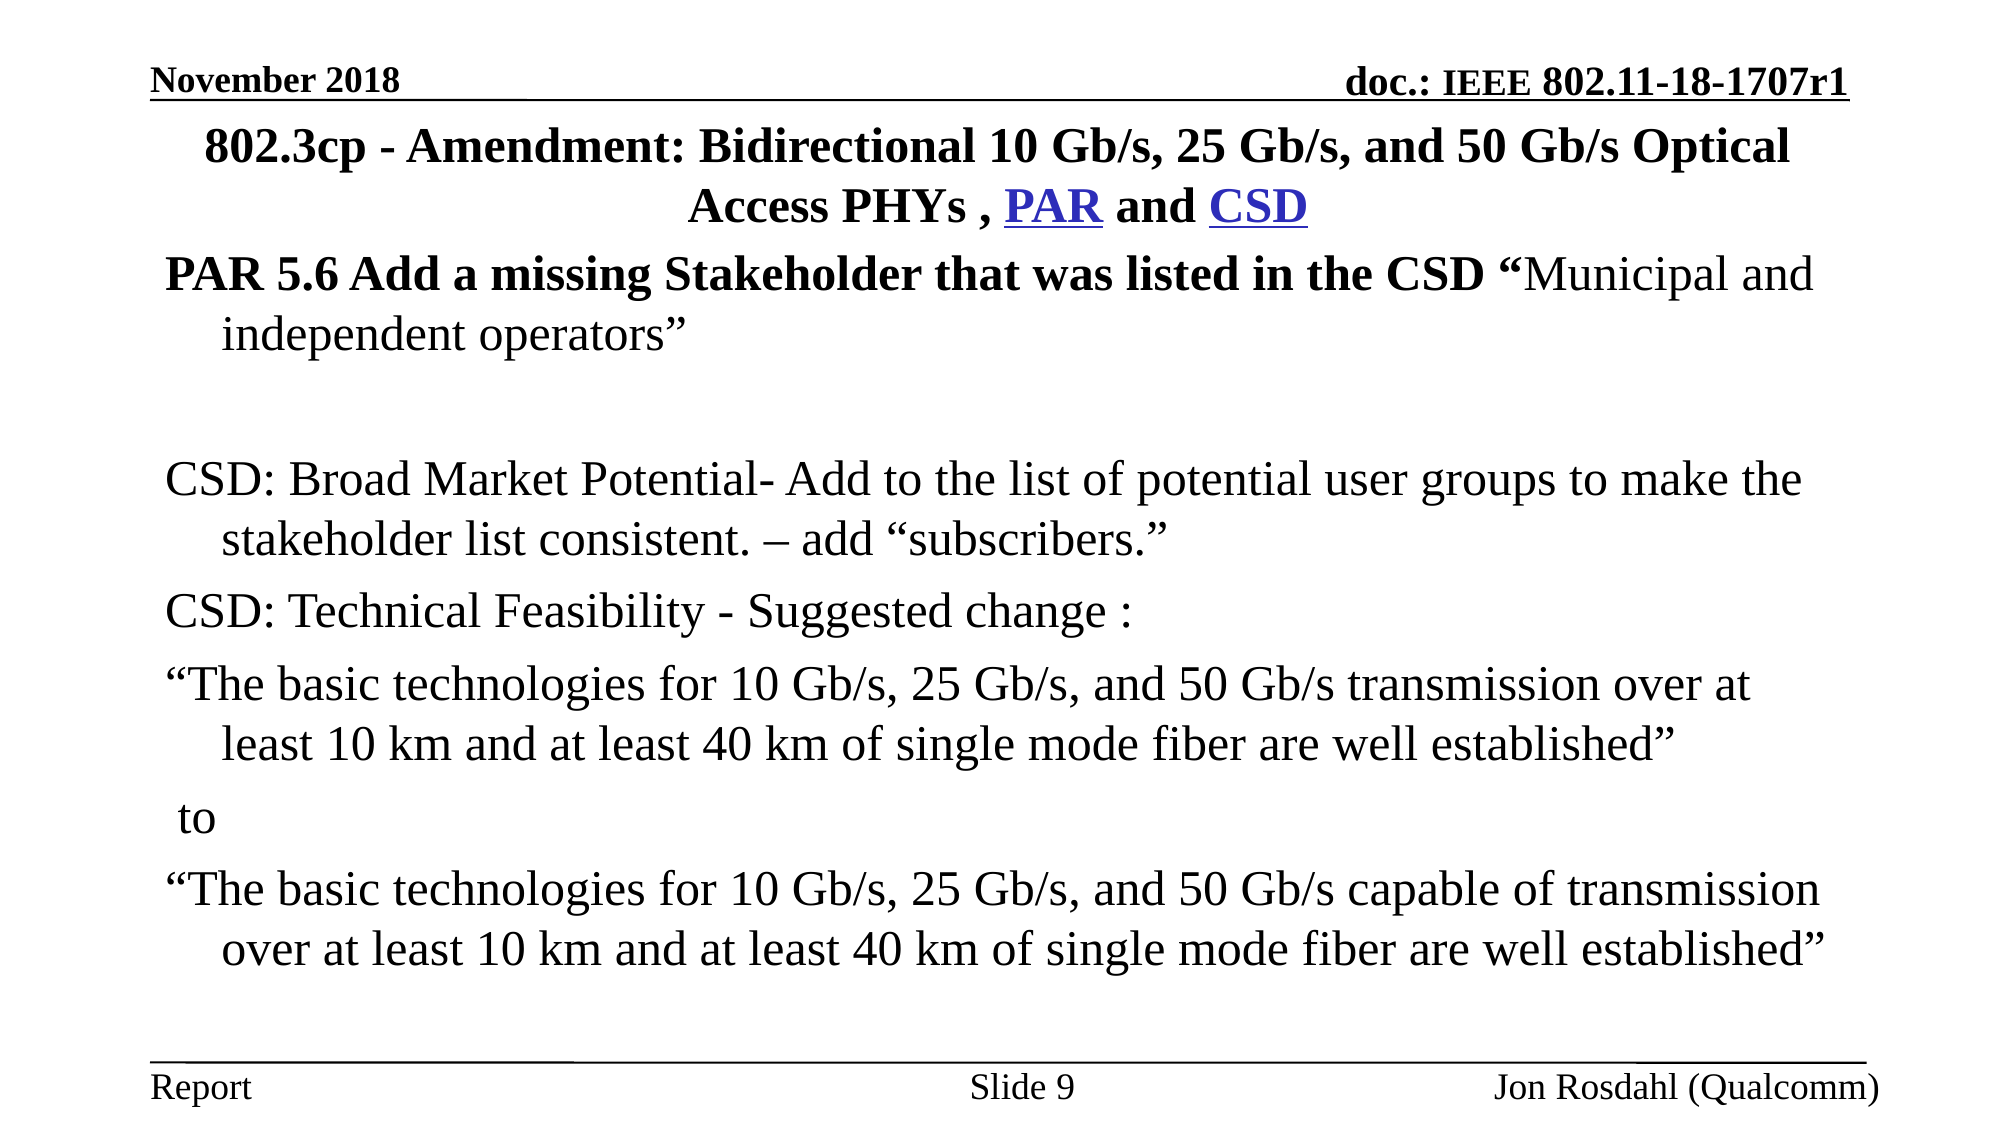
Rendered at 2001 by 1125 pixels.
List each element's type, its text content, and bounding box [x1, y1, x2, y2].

title 802.3cp - Amendment: Bidirectional 10 Gb/s, 25 Gb/s, and 50 Gb/s Optical Access PHYs , PAR and CSD [147, 112, 1848, 234]
footer Jon Rosdahl (Qualcomm) [1436, 1061, 1881, 1108]
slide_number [149, 49, 431, 100]
slide_number Slide 9 [950, 1061, 1095, 1125]
list PAR 5.6 Add a missing Stakeholder that was listed in the CSD “Municipal and independent operators” CSD: Broad Market Potential- Add to the list of potential user groups to make the stakeholder list consistent. – add “subscribers.” CSD: Technical Feasibility - Suggested change : “The basic technologies for 10 Gb/s, 25 Gb/s, and 50 Gb/s transmission over at least 10 km and at least 40 km of single mode fiber are well established” to “The basic technologies for 10 Gb/s, 25 Gb/s, and 50 Gb/s capable of transmission over at least 10 km and at least 40 km of single mode fiber are well established” [149, 232, 1850, 1000]
